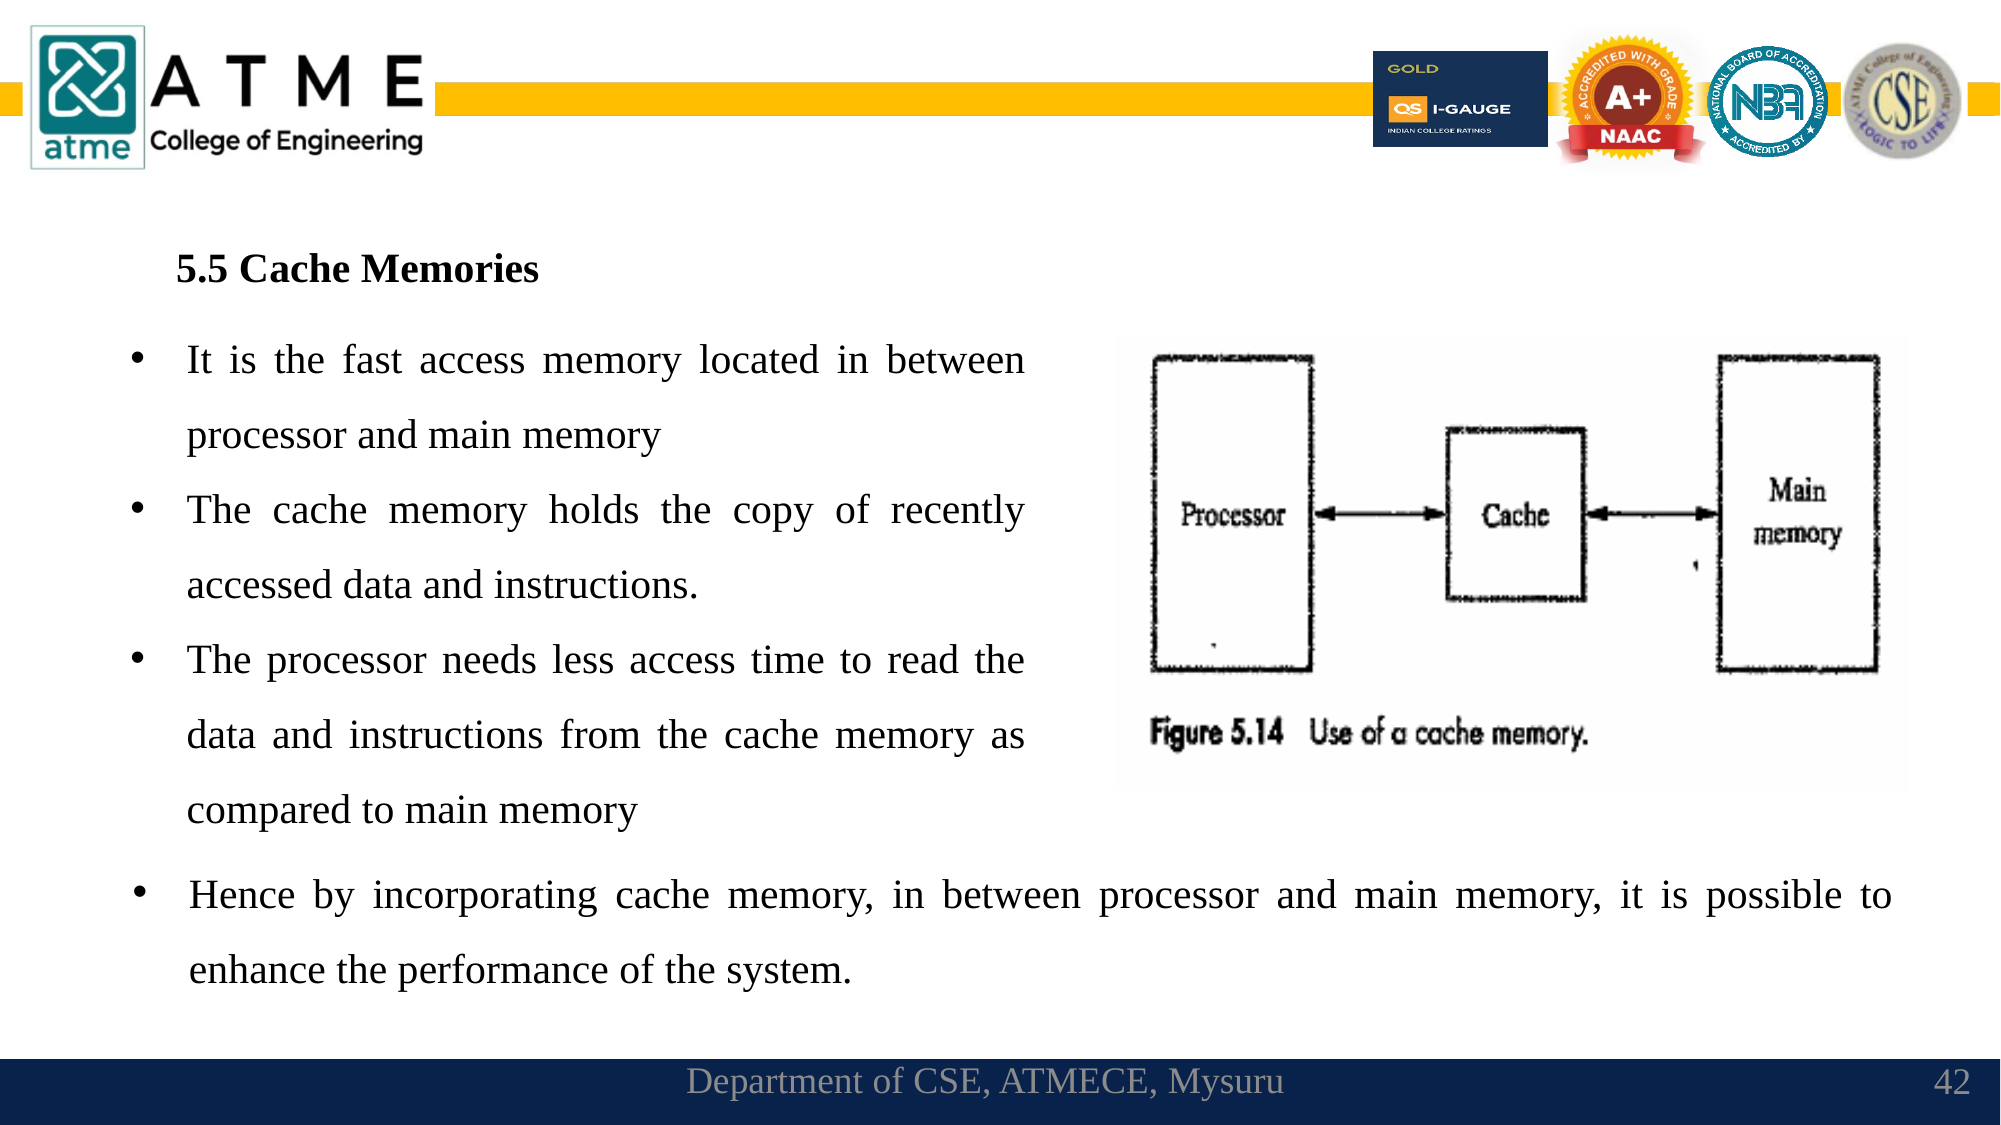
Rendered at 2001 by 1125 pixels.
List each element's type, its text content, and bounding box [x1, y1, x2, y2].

text_box 5.5 Cache Memories [161, 233, 618, 299]
text_box Hence by incorporating cache memory, in between processor and main memory, it is possible to enhance the performance of the system. [117, 833, 1910, 999]
footer Department of CSE, ATMECE, Mysuru [501, 1056, 1470, 1102]
picture [1840, 26, 1968, 176]
picture [1114, 335, 1908, 791]
slide_number 42 [1511, 1057, 1972, 1103]
picture [22, 15, 435, 178]
picture [0, 1059, 2001, 1125]
text_box It is the fast access memory located in between processor and main memory The cache memory holds the copy of recently accessed data and instructions. The processor needs less access time to read the data and instructions from the cache memory as compared to main memory [115, 299, 1041, 840]
picture [1373, 20, 1828, 180]
